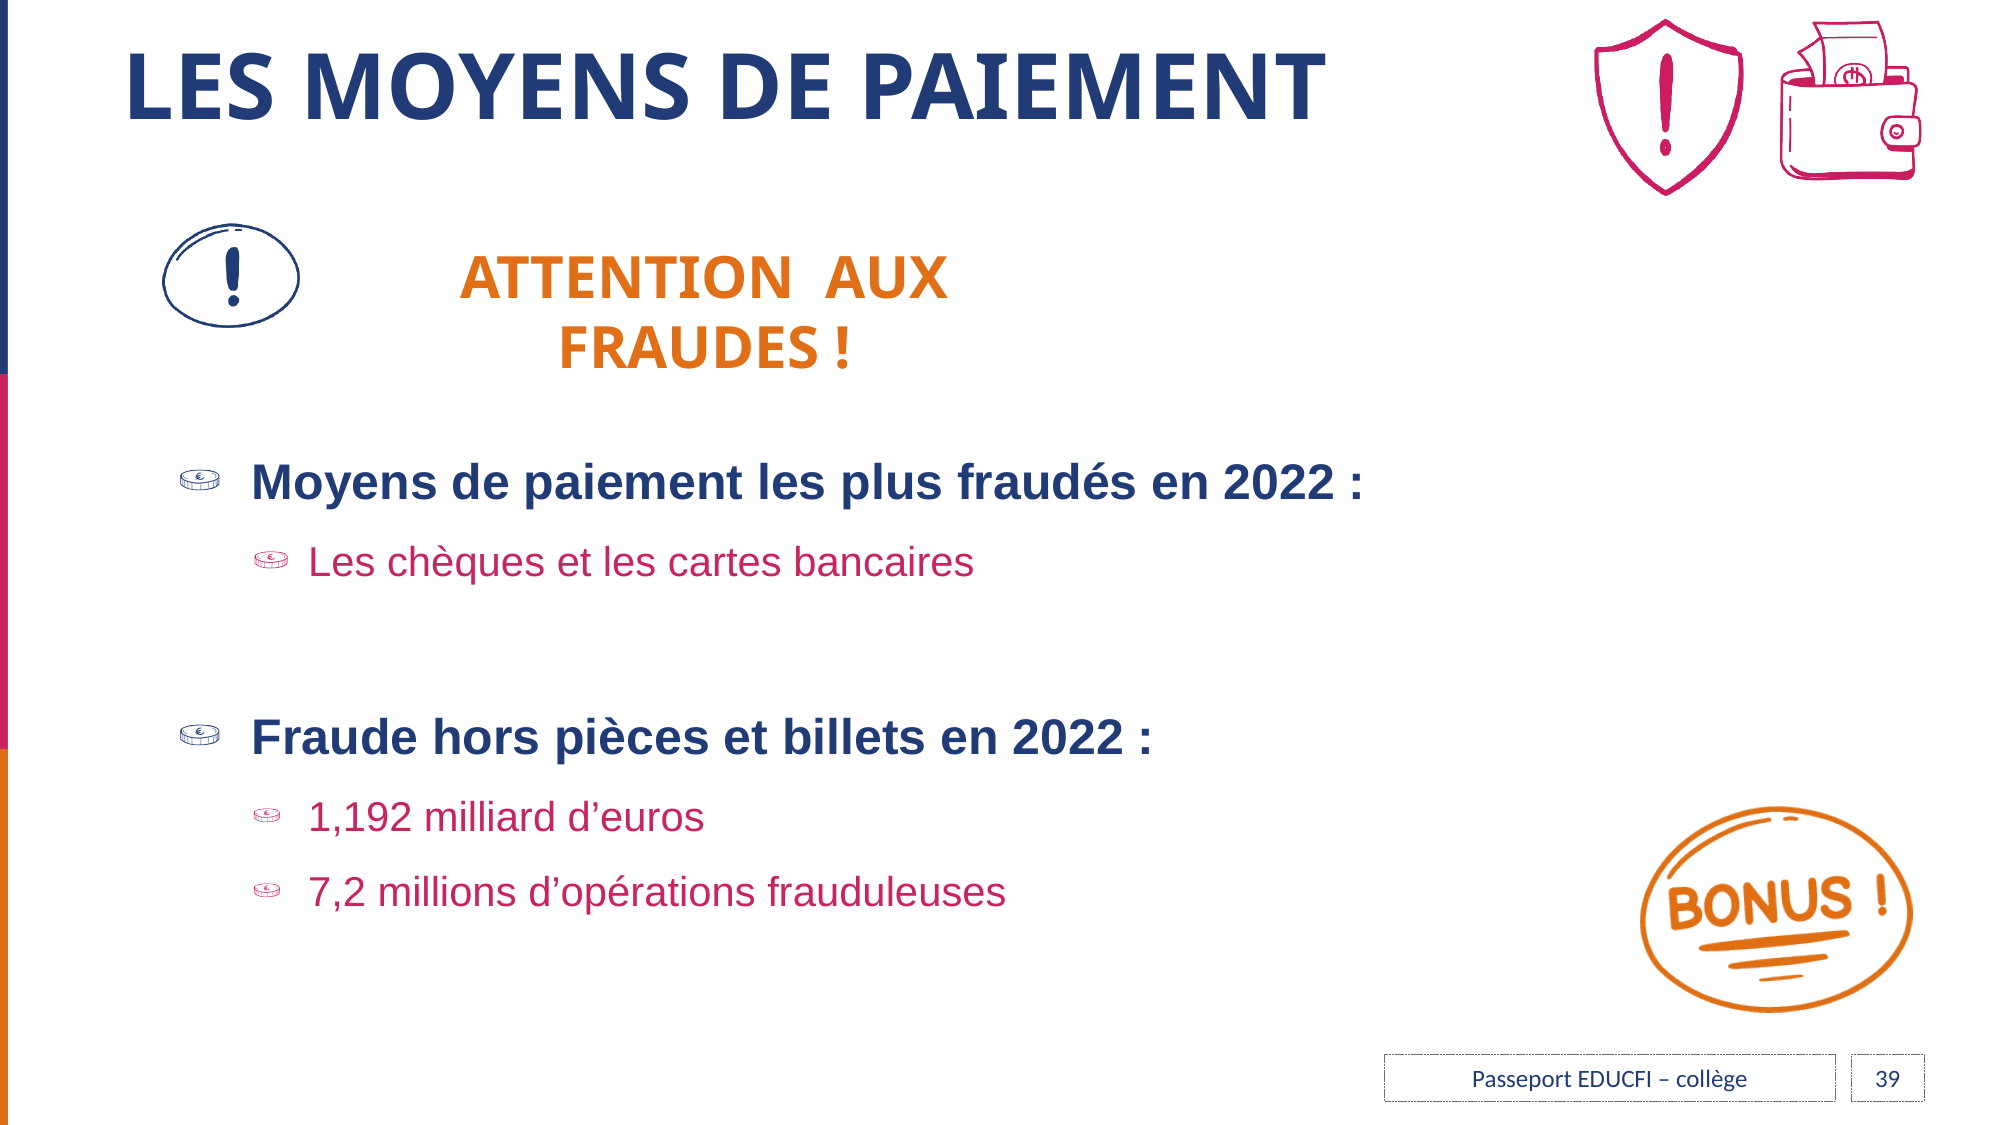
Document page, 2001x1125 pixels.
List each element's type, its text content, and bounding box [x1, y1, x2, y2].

picture [0, 0, 8, 1125]
picture [1640, 806, 1913, 1013]
footer Passeport EDUCFI – collège [1384, 1054, 1836, 1102]
picture [176, 712, 221, 757]
slide_number 39 [1851, 1054, 1925, 1102]
text_box Moyens de paiement les plus fraudés en 2022 : Les chèques et les cartes bancaires Fraude hors pièces et billets en 2022 : 1,192 milliard d’euros 7,2 millions d’opérations frauduleuses [162, 412, 1496, 923]
picture [1542, 0, 1940, 233]
title LES MOYENS DE PAIEMENT [108, 32, 1542, 148]
picture [251, 800, 281, 830]
text_box ATTENTION AUX FRAUDES ! [314, 232, 1094, 388]
picture [176, 457, 221, 502]
picture [251, 875, 281, 905]
picture [162, 223, 300, 328]
picture [251, 541, 289, 578]
